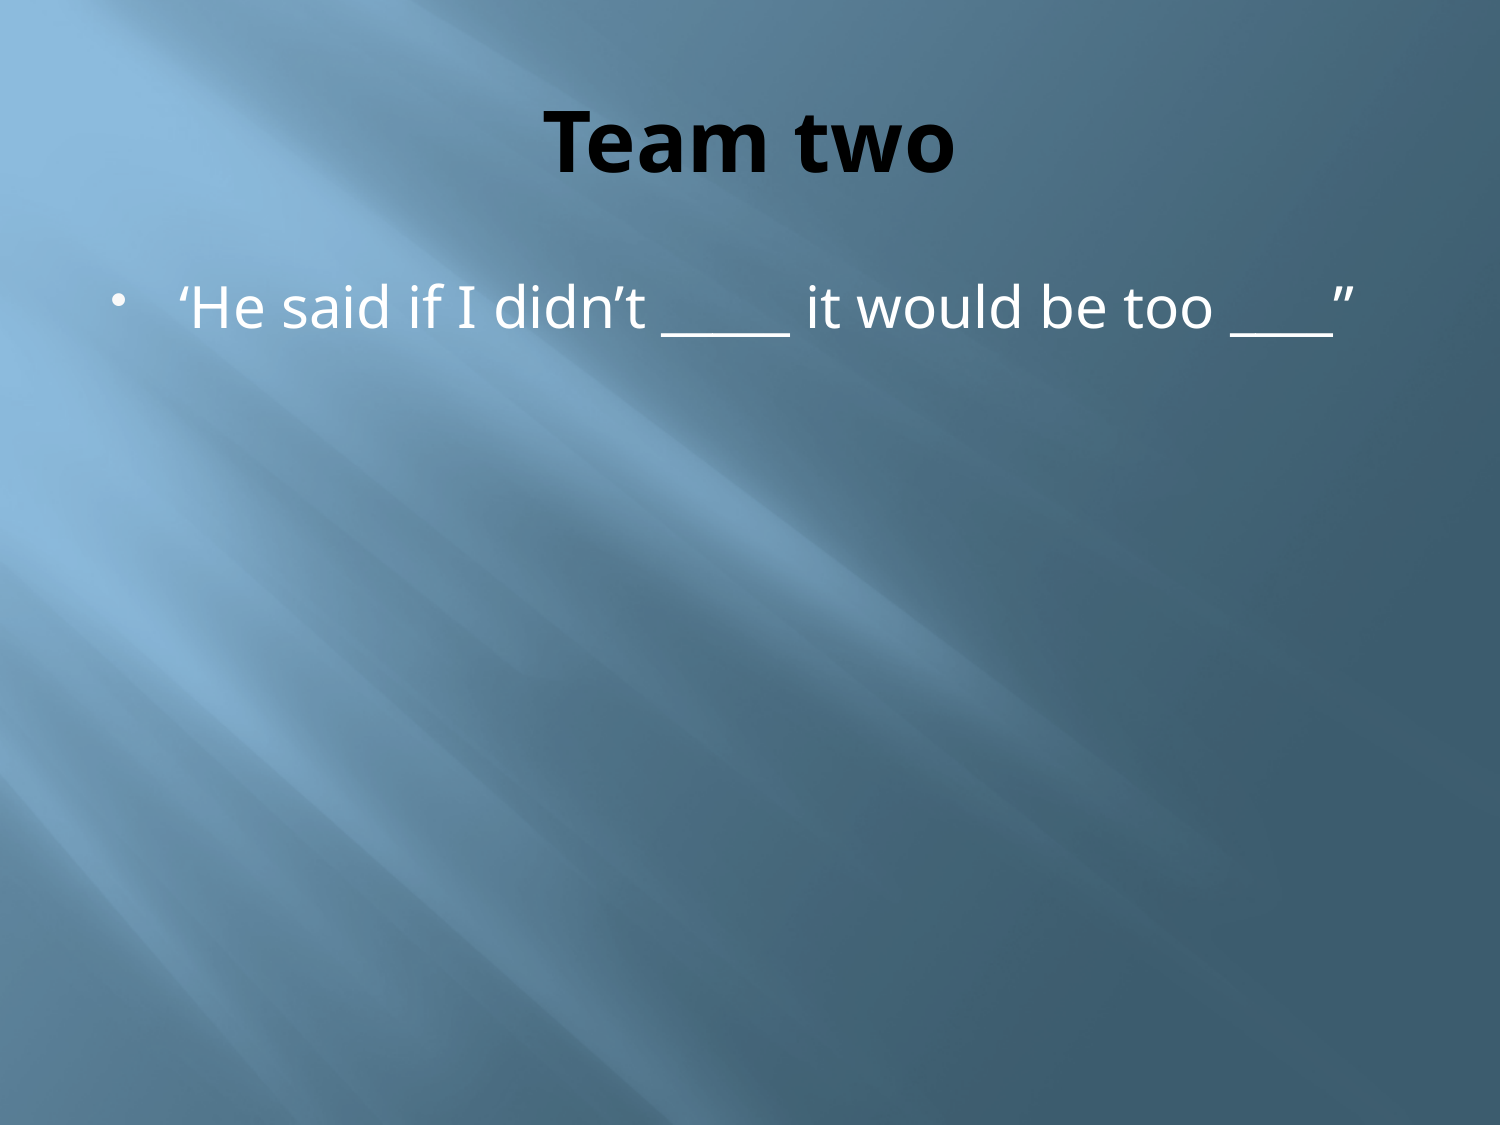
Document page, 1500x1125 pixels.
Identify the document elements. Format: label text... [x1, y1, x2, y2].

list ‘He said if I didn’t _____ it would be too ____” [75, 262, 1425, 1035]
title Team two [75, 45, 1425, 233]
